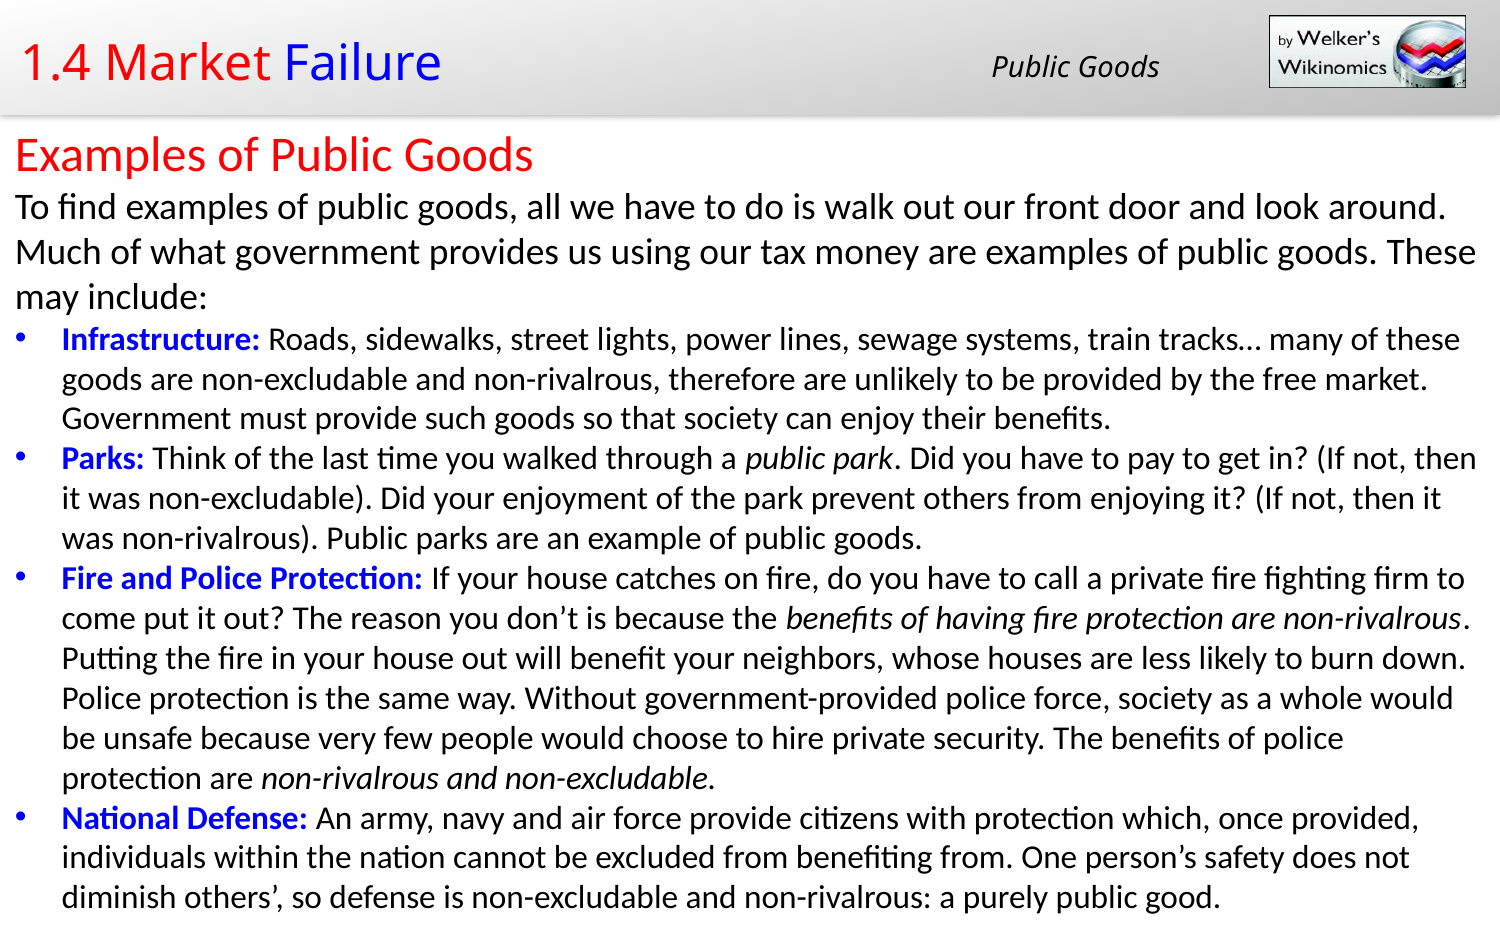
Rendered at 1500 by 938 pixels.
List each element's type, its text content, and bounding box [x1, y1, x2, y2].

text_box Examples of Public Goods To find examples of public goods, all we have to do is walk out our front door and look around. Much of what government provides us using our tax money are examples of public goods. These may include: Infrastructure: Roads, sidewalks, street lights, power lines, sewage systems, train tracks… many of these goods are non-excludable and non-rivalrous, therefore are unlikely to be provided by the free market. Government must provide such goods so that society can enjoy their benefits. Parks: Think of the last time you walked through a public park. Did you have to pay to get in? (If not, then it was non-excludable). Did your enjoyment of the park prevent others from enjoying it? (If not, then it was non-rivalrous). Public parks are an example of public goods. Fire and Police Protection: If your house catches on fire, do you have to call a private fire fighting firm to come put it out? The reason you don’t is because the benefits of having fire protection are non-rivalrous. Putting the fire in your house out will benefit your neighbors, whose houses are less likely to burn down. Police protection is the same way. Without government-provided police force, society as a whole would be unsafe because very few people would choose to hire private security. The benefits of police protection are non-rivalrous and non-excludable. National Defense: An army, navy and air force provide citizens with protection which, once provided, individuals within the nation cannot be excluded from benefiting from. One person’s safety does not diminish others’, so defense is non-excludable and non-rivalrous: a purely public good. [0, 123, 1500, 923]
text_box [0, 0, 1500, 115]
